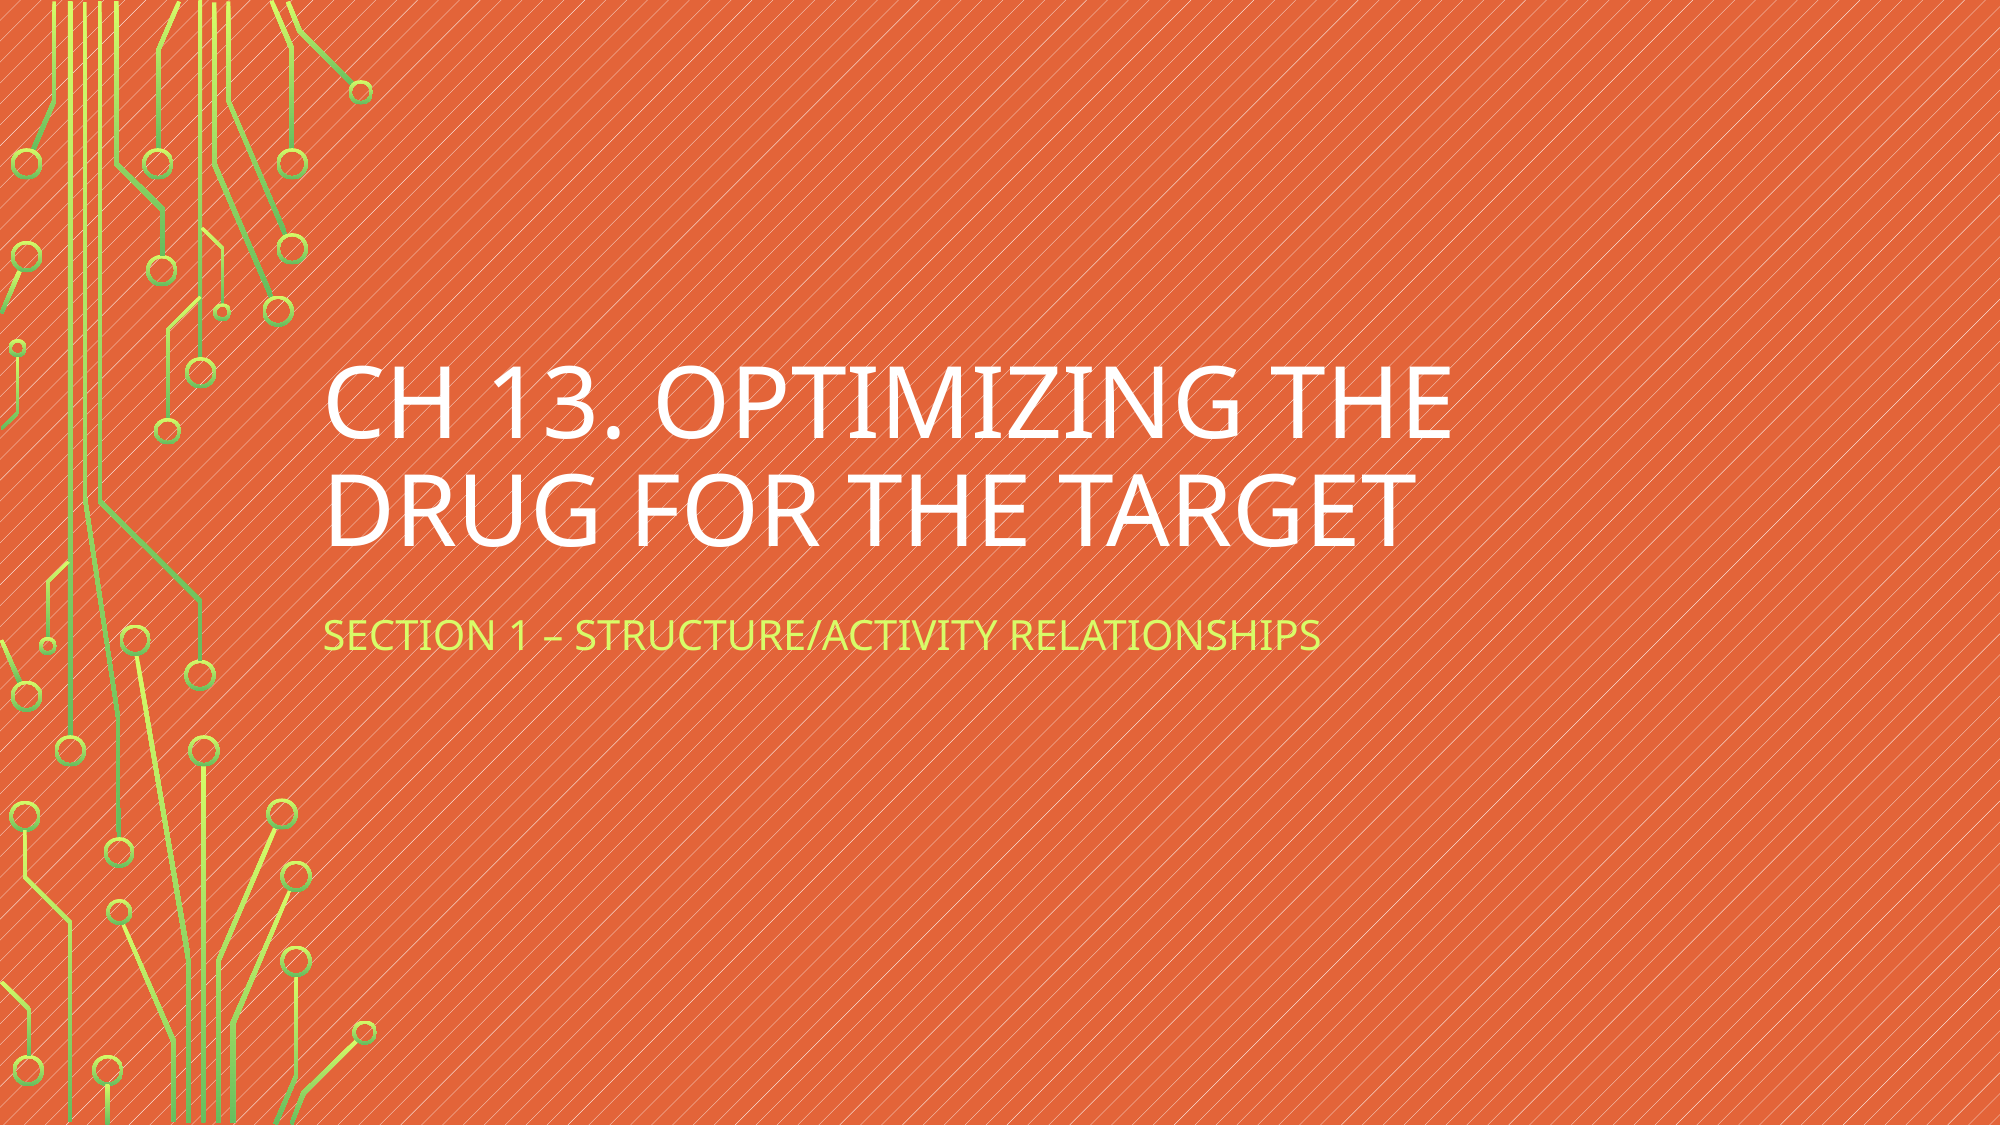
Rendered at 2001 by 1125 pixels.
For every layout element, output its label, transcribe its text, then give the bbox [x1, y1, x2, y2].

subtitle Section 1 – Structure/Activity relationships [307, 590, 1750, 863]
title Ch 13. Optimizing the drug for the target [307, 184, 1750, 576]
